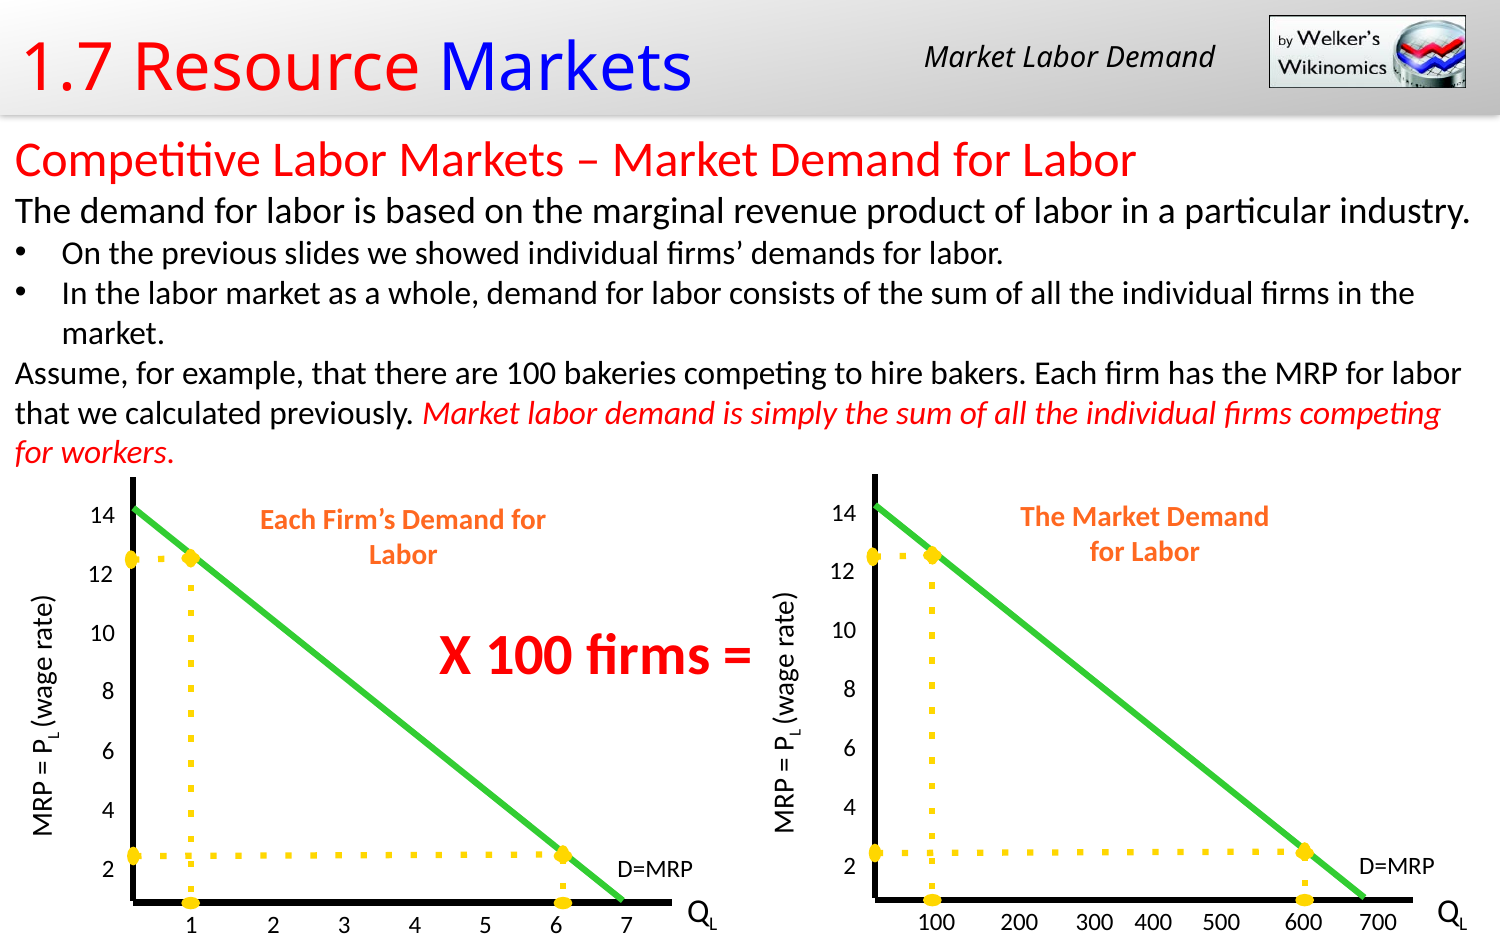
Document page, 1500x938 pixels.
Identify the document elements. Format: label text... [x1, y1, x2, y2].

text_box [0, 0, 1500, 115]
text_box Competitive Labor Markets – Market Demand for Labor The demand for labor is based on the marginal revenue product of labor in a particular industry. On the previous slides we showed individual firms’ demands for labor. In the labor market as a whole, demand for labor consists of the sum of all the individual firms in the market. Assume, for example, that there are 100 bakeries competing to hire bakers. Each firm has the MRP for labor that we calculated previously. Market labor demand is simply the sum of all the individual firms competing for workers. [0, 123, 1500, 478]
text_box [15, 474, 1500, 938]
